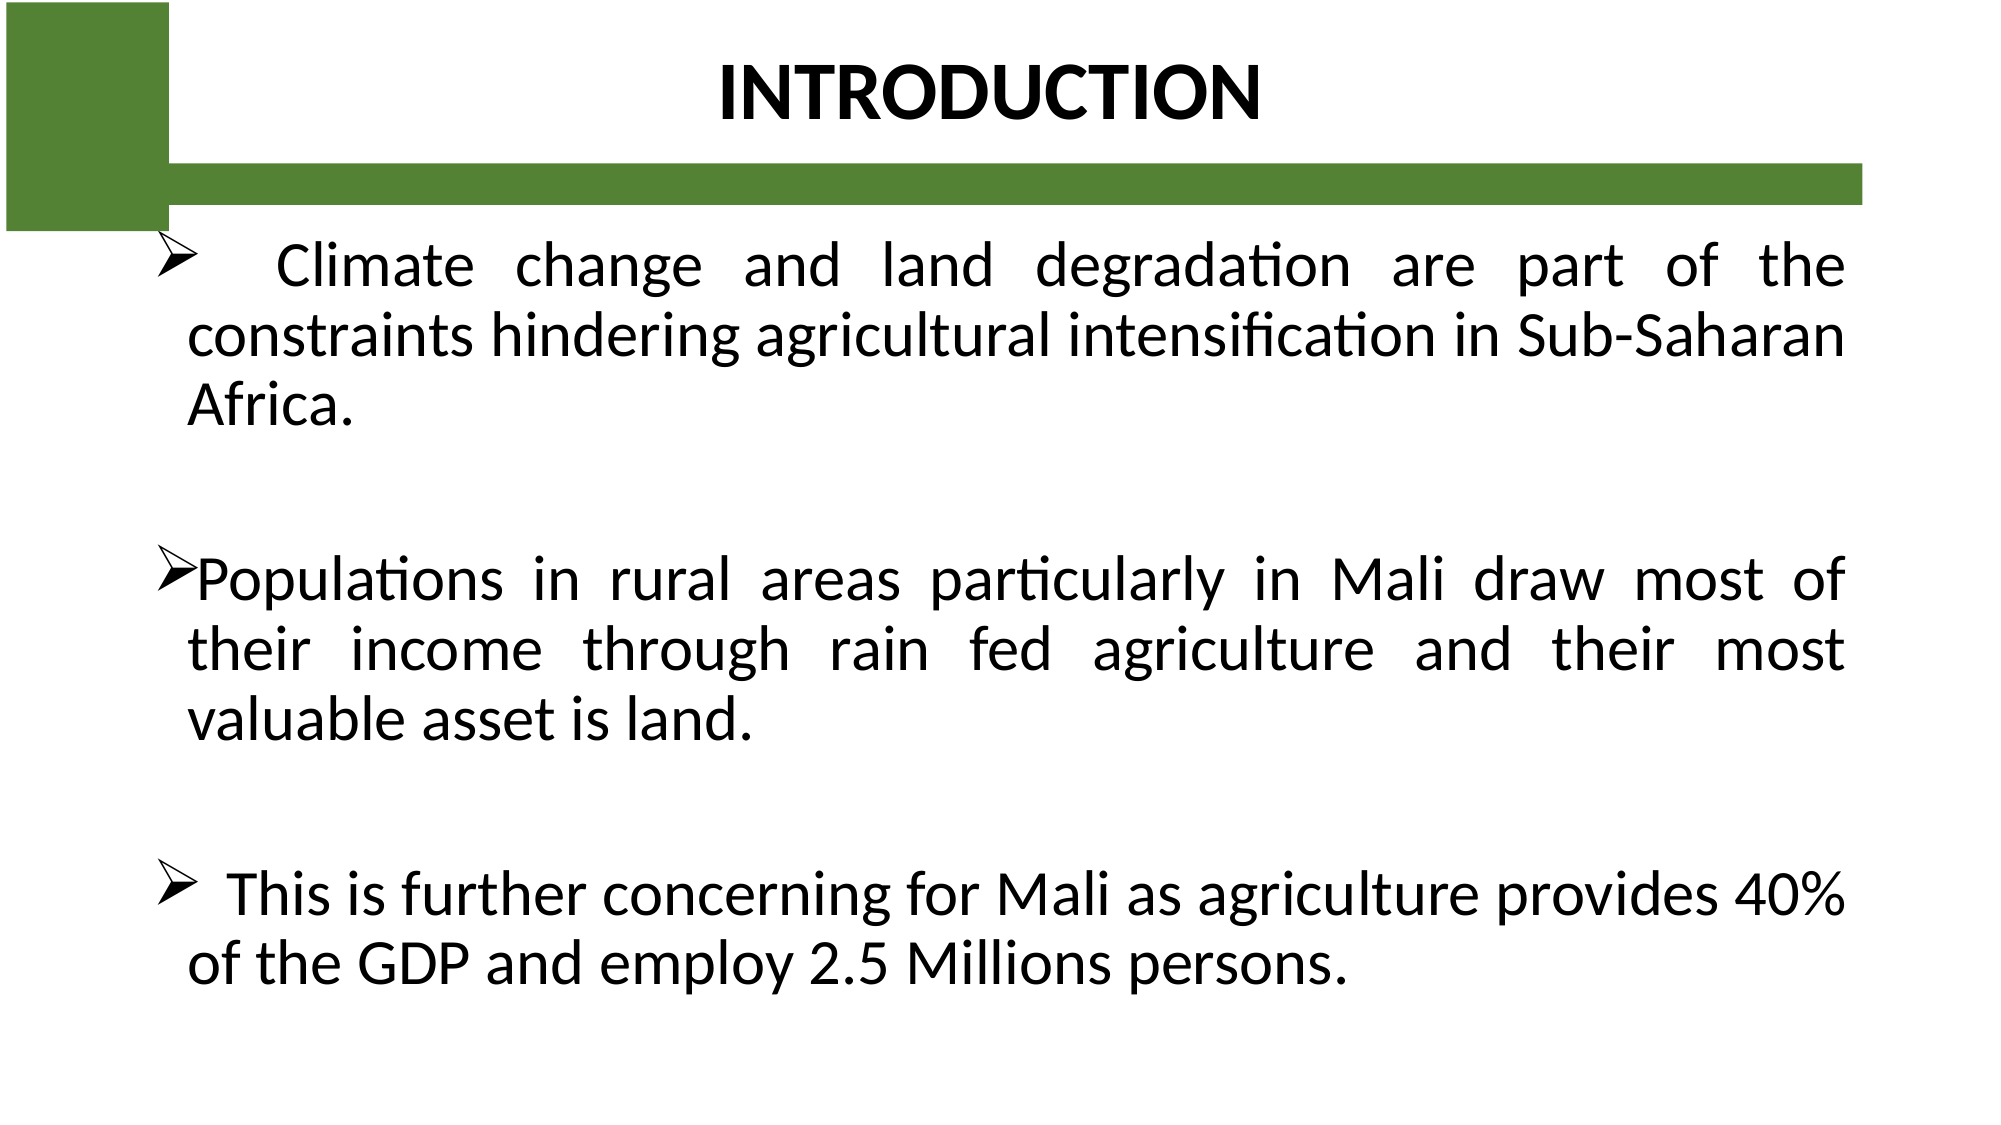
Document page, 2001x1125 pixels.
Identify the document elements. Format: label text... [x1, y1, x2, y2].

list Climate change and land degradation are part of the constraints hindering agricultural intensification in Sub-Saharan Africa. Populations in rural areas particularly in Mali draw most of their income through rain fed agriculture and their most valuable asset is land. This is further concerning for Mali as agriculture provides 40% of the GDP and employ 2.5 Millions persons. [137, 223, 1863, 1014]
text_box [6, 2, 169, 232]
text_box [168, 163, 1863, 205]
text_box INTRODUCTION [308, 29, 1673, 144]
